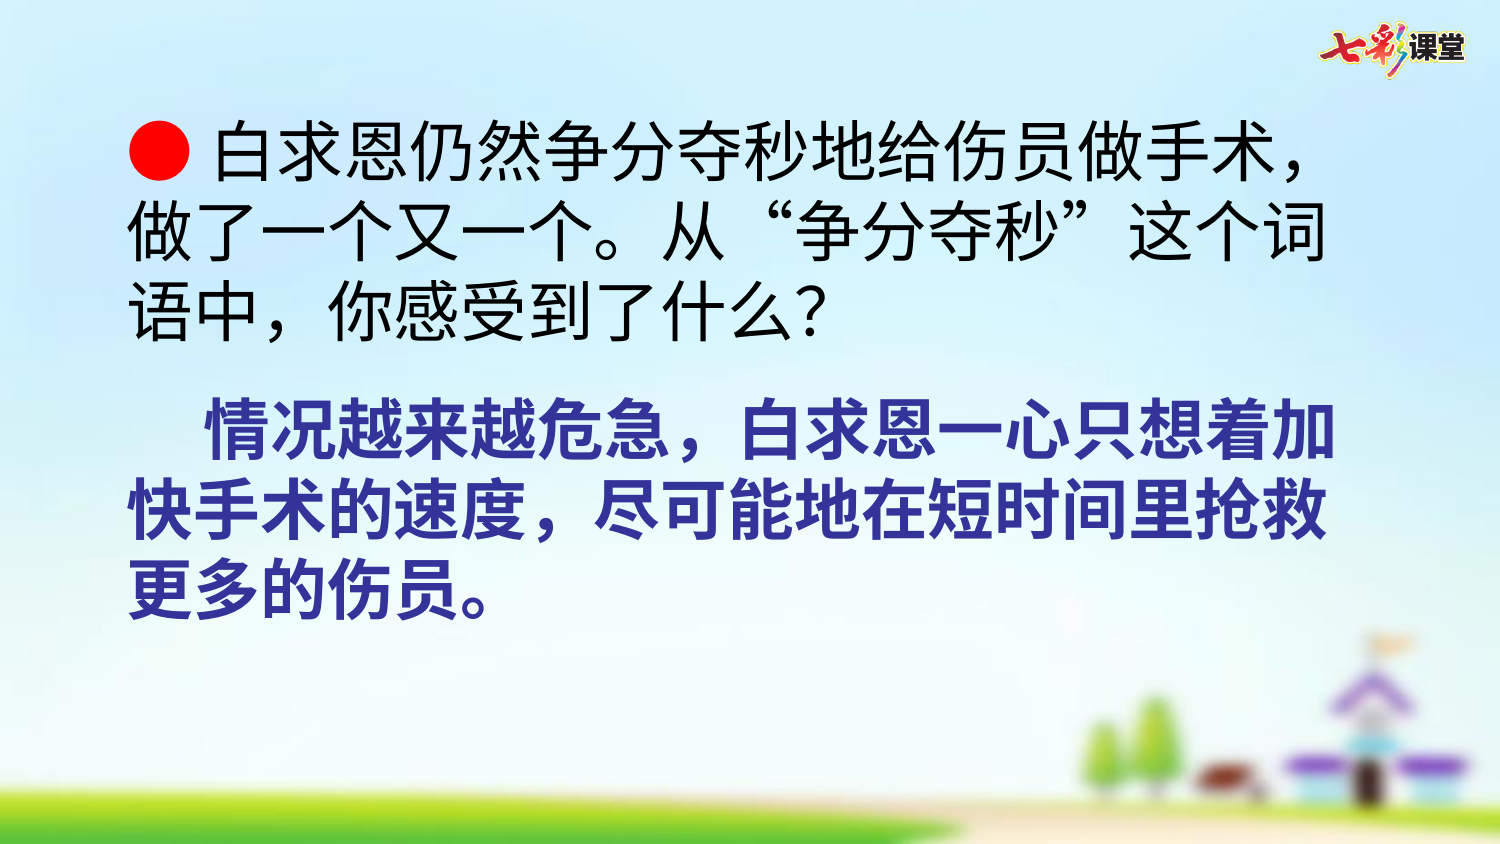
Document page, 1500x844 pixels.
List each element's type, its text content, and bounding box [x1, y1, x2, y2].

text_box 情况越来越危急，白求恩一心只想着加快手术的速度，尽可能地在短时间里抢救更多的伤员。 [112, 380, 1388, 636]
picture [0, 0, 1500, 844]
text_box ●白求恩仍然争分夺秒地给伤员做手术，做了一个又一个。从“争分夺秒”这个词语中，你感受到了什么？ [112, 102, 1388, 358]
